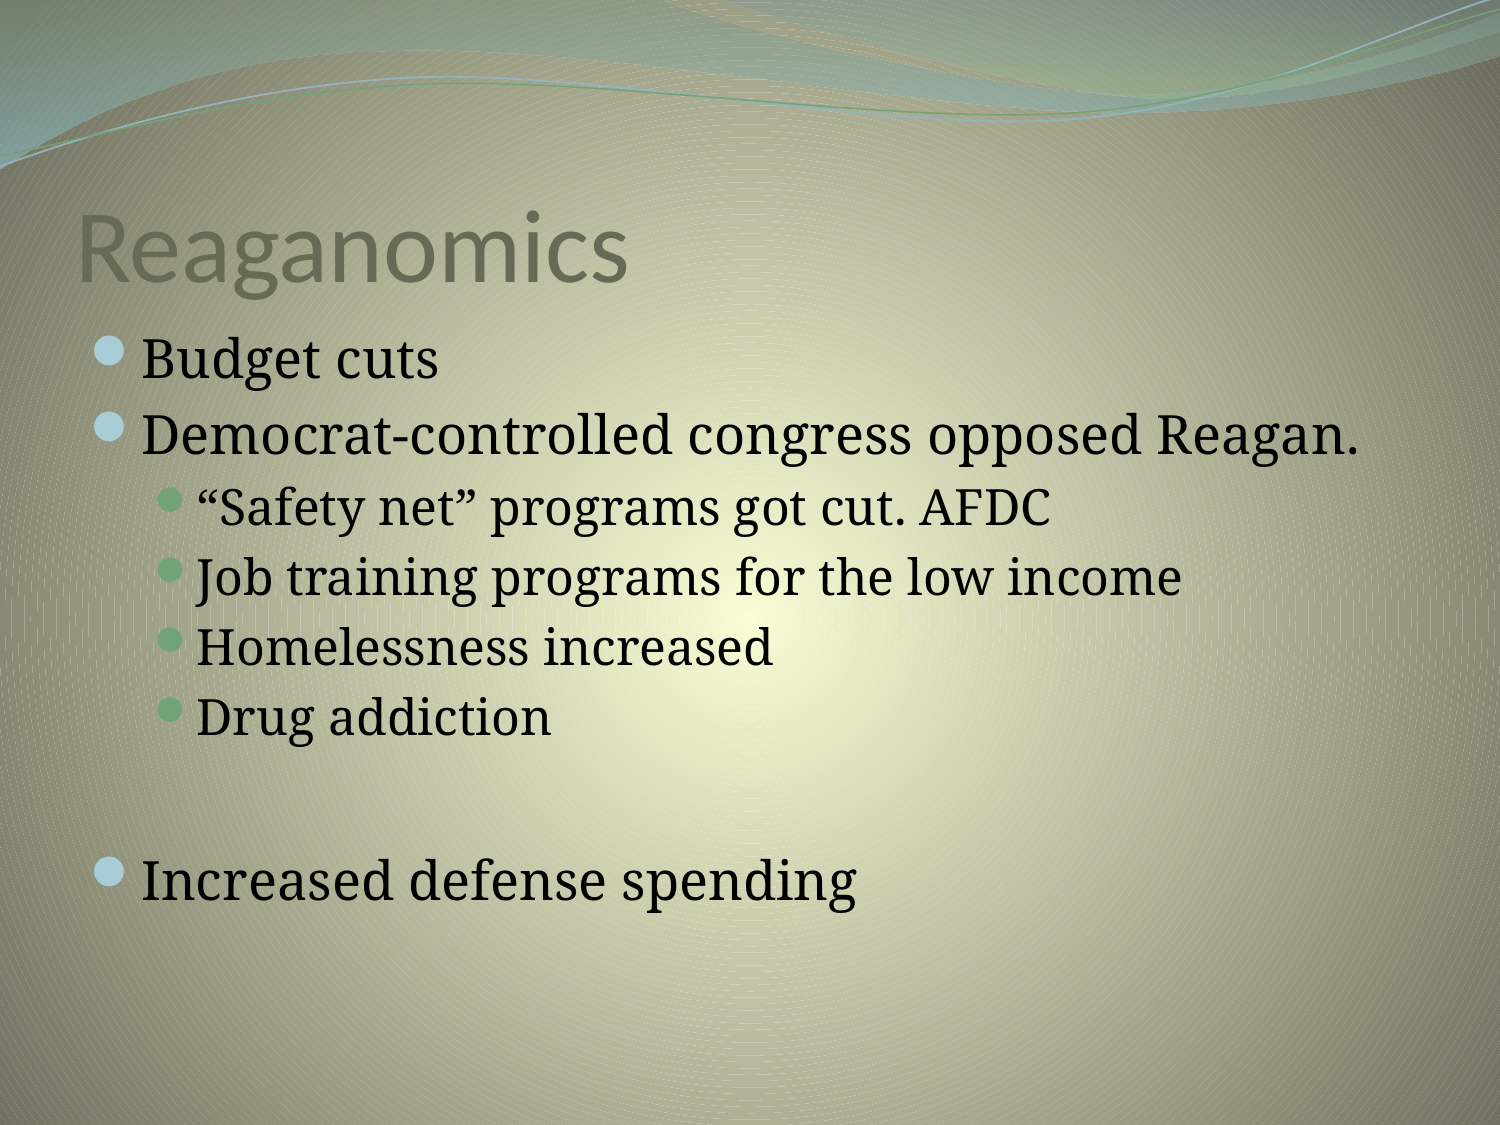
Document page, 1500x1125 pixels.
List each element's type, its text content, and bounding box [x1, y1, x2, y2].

title Reaganomics [75, 115, 1425, 303]
list Budget cuts Democrat-controlled congress opposed Reagan. “Safety net” programs got cut. AFDC Job training programs for the low income Homelessness increased Drug addiction Increased defense spending [75, 317, 1425, 1038]
